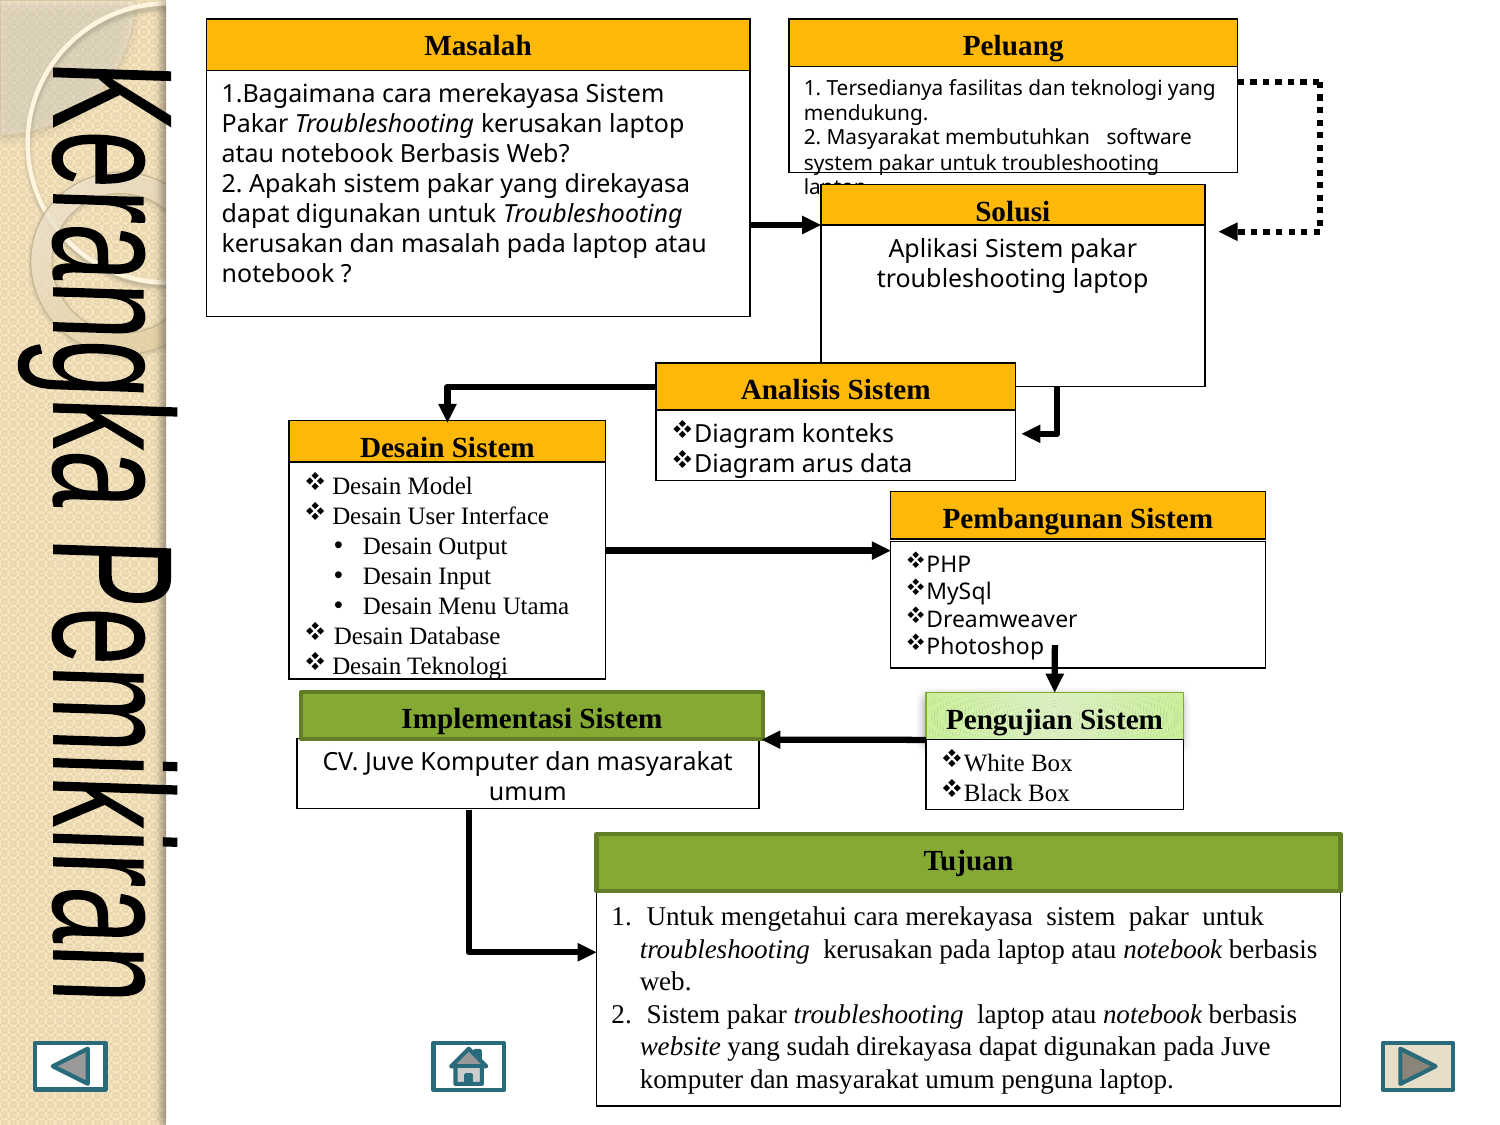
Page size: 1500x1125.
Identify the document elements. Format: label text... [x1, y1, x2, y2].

text_box PHP MySql Dreamweaver Photoshop [890, 541, 1266, 668]
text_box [296, 692, 764, 809]
text_box [33, 1041, 108, 1092]
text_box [820, 184, 1206, 387]
text_box [1023, 399, 1058, 441]
text_box [1218, 91, 1321, 238]
text_box [431, 1041, 506, 1092]
text_box [1381, 1041, 1455, 1092]
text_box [925, 692, 1184, 810]
text_box [468, 821, 589, 959]
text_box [206, 18, 751, 317]
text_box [596, 833, 1341, 1107]
text_box [441, 386, 649, 417]
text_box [288, 420, 606, 680]
text_box Pembangunan Sistem [890, 491, 1266, 539]
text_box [655, 362, 1016, 481]
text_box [788, 18, 1238, 173]
